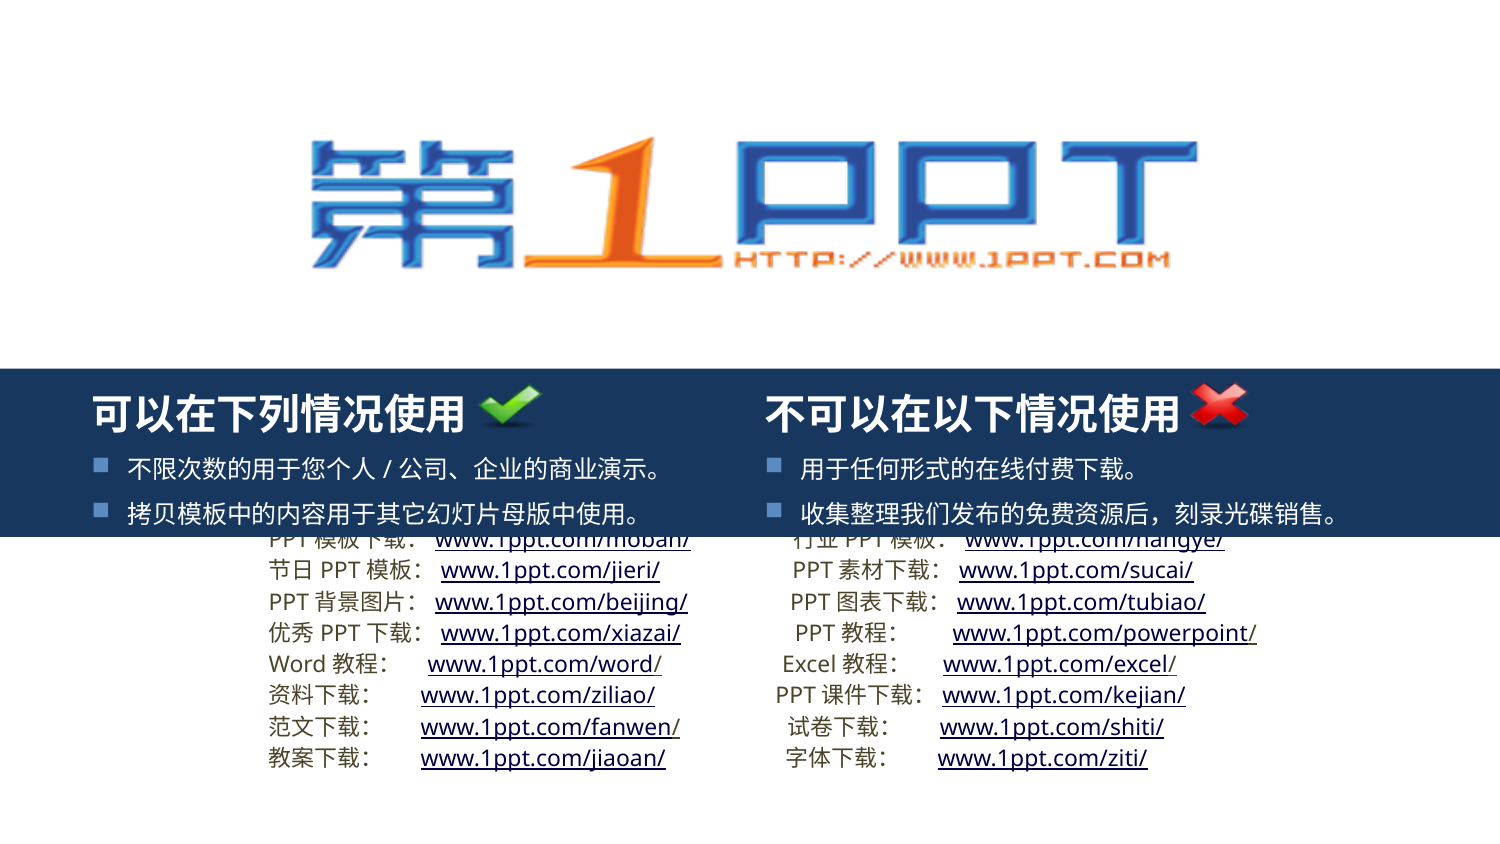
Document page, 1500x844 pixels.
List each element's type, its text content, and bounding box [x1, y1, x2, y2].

text_box 不可以在以下情况使用 用于任何形式的在线付费下载。 收集整理我们发布的免费资源后，刻录光碟销售。 [750, 380, 1424, 572]
picture [134, 38, 1400, 369]
text_box PPT模板下载：www.1ppt.com/moban/ 行业PPT模板：www.1ppt.com/hangye/ 节日PPT模板：www.1ppt.com/jieri/ PPT素材下载：www.1ppt.com/sucai/ PPT背景图片：www.1ppt.com/beijing/ PPT图表下载：www.1ppt.com/tubiao/ 优秀PPT下载：www.1ppt.com/xiazai/ PPT教程： www.1ppt.com/powerpoint/ Word教程： www.1ppt.com/word/ Excel教程： www.1ppt.com/excel/ 资料下载： www.1ppt.com/ziliao/ PPT课件下载：www.1ppt.com/kejian/ 范文下载： www.1ppt.com/fanwen/ 试卷下载： www.1ppt.com/shiti/ 教案下载： www.1ppt.com/jiaoan/ 字体下载： www.1ppt.com/ziti/ [252, 572, 1315, 756]
picture [477, 380, 544, 430]
text_box [0, 368, 477, 537]
text_box [1252, 368, 1500, 537]
text_box 可以在下列情况使用 不限次数的用于您个人/公司、企业的商业演示。 拷贝模板中的内容用于其它幻灯片母版中使用。 [76, 380, 750, 580]
picture [1186, 380, 1252, 430]
